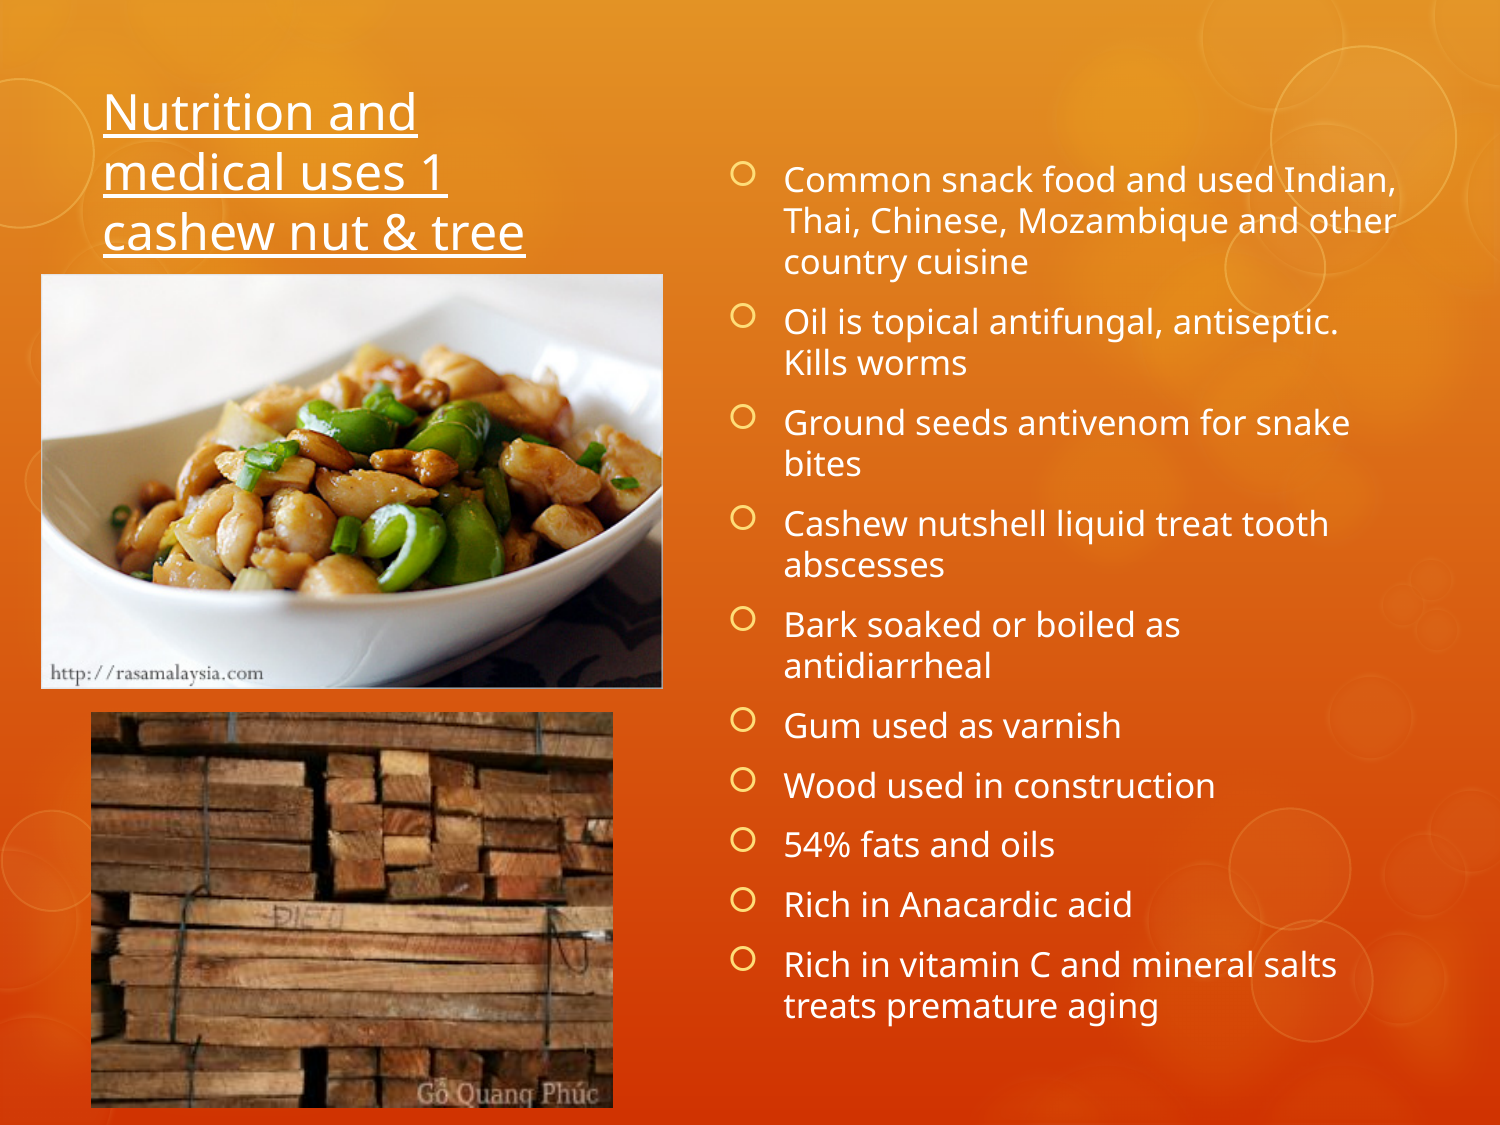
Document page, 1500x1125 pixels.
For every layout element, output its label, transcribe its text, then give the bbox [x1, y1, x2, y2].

picture [91, 711, 614, 1108]
list Common snack food and used Indian, Thai, Chinese, Mozambique and other country cuisine Oil is topical antifungal, antiseptic. Kills worms Ground seeds antivenom for snake bites Cashew nutshell liquid treat tooth abscesses Bark soaked or boiled as antidiarrheal Gum used as varnish Wood used in construction 54% fats and oils Rich in Anacardic acid Rich in vitamin C and mineral salts treats premature aging [712, 149, 1413, 1038]
title Nutrition and medical uses 1 cashew nut & tree [87, 73, 603, 268]
picture [41, 274, 663, 690]
